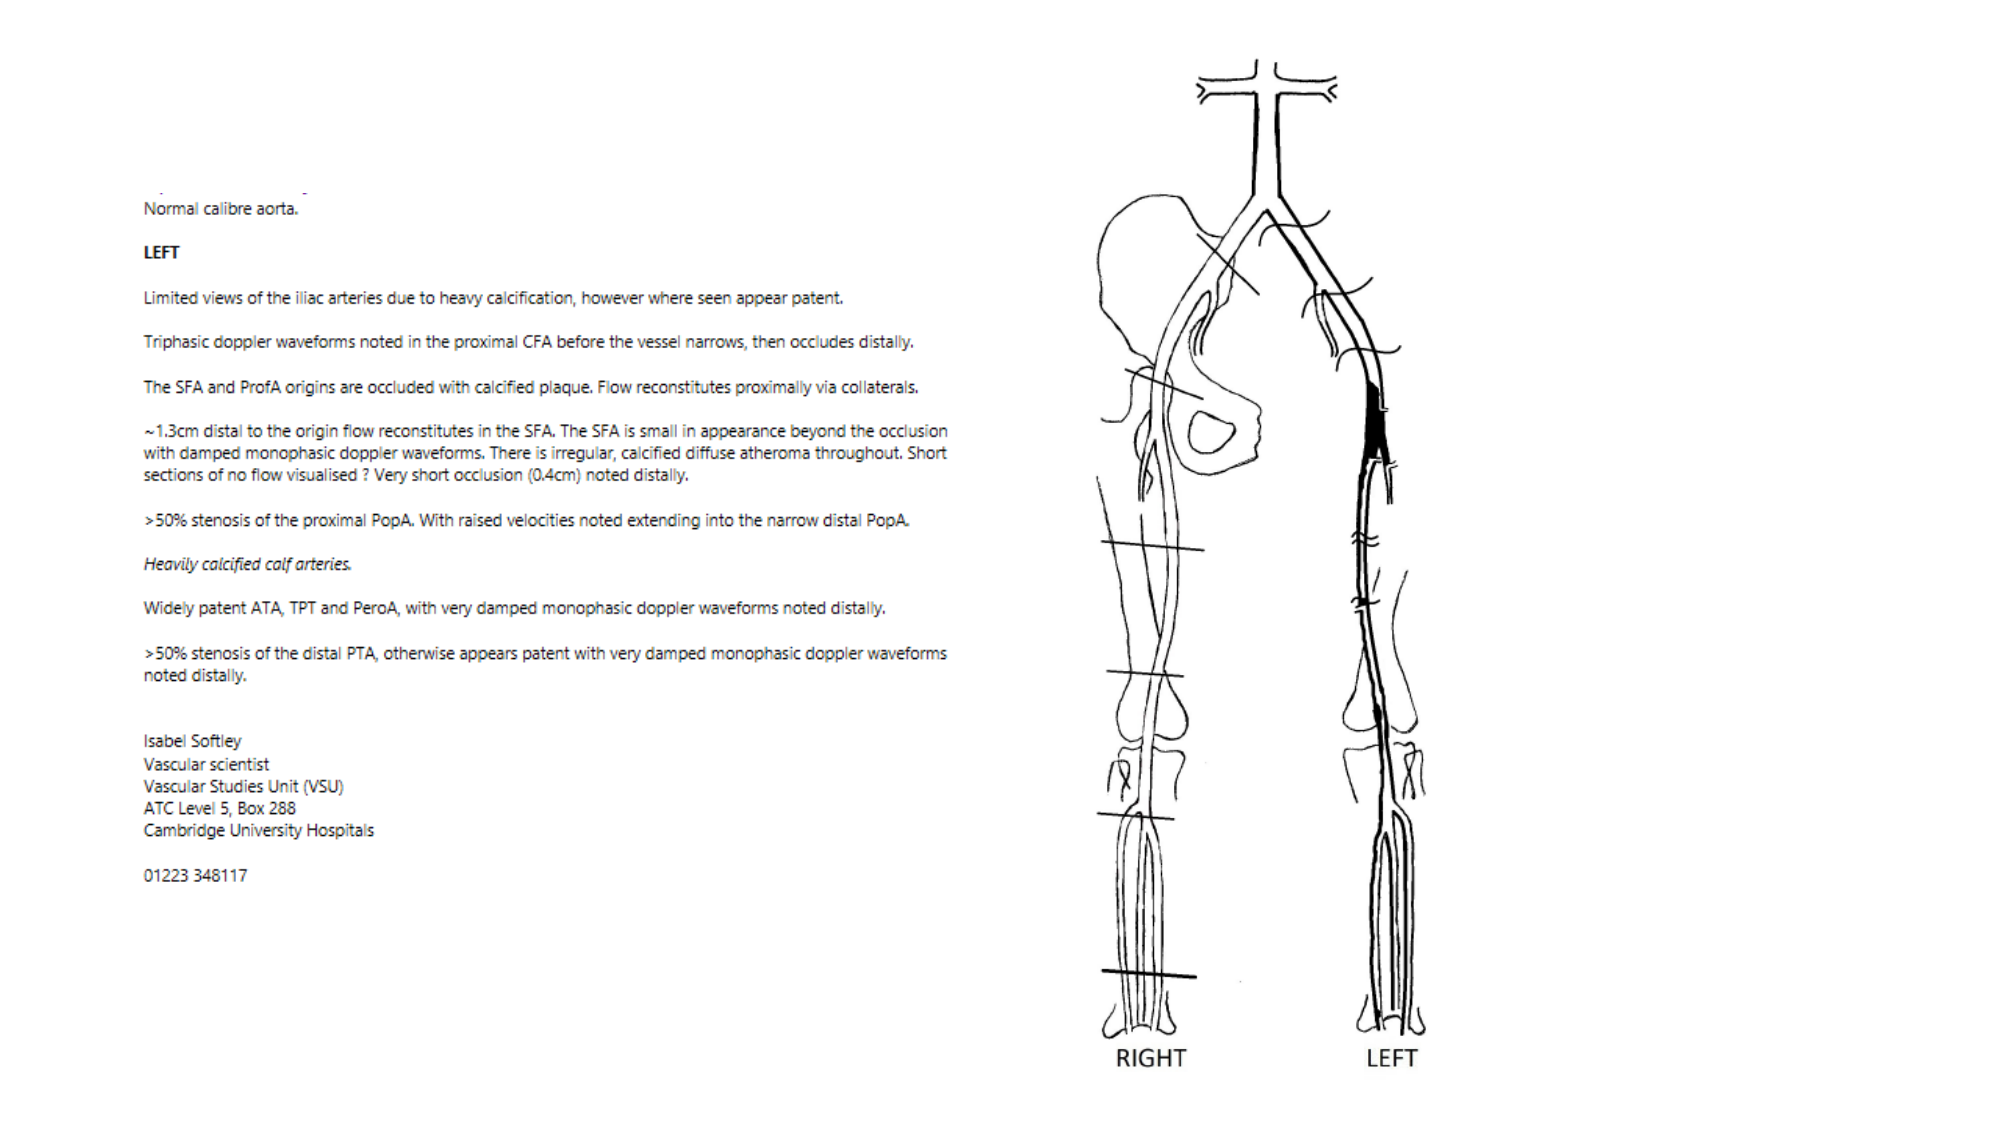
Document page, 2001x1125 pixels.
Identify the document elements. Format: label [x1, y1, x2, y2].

picture [1062, 53, 1454, 1088]
picture [139, 193, 974, 907]
